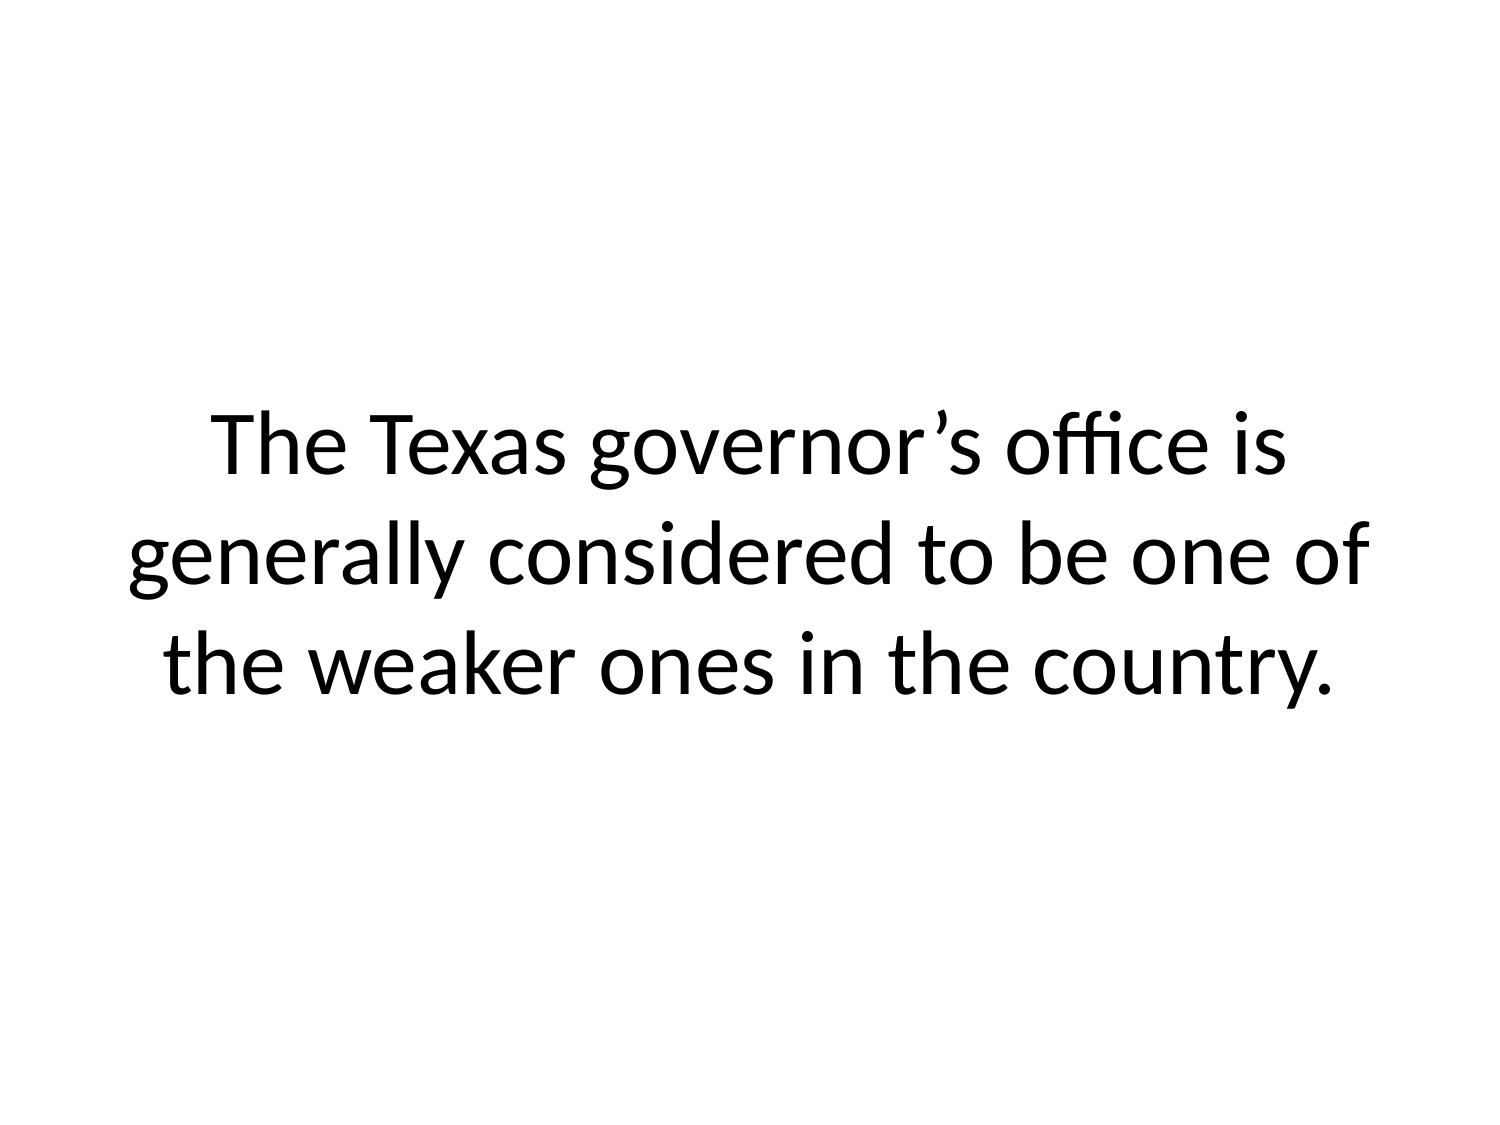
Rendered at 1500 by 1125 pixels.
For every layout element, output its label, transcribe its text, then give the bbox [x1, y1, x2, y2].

title The Texas governor’s office is generally considered to be one of the weaker ones in the country. [74, 44, 1426, 1051]
